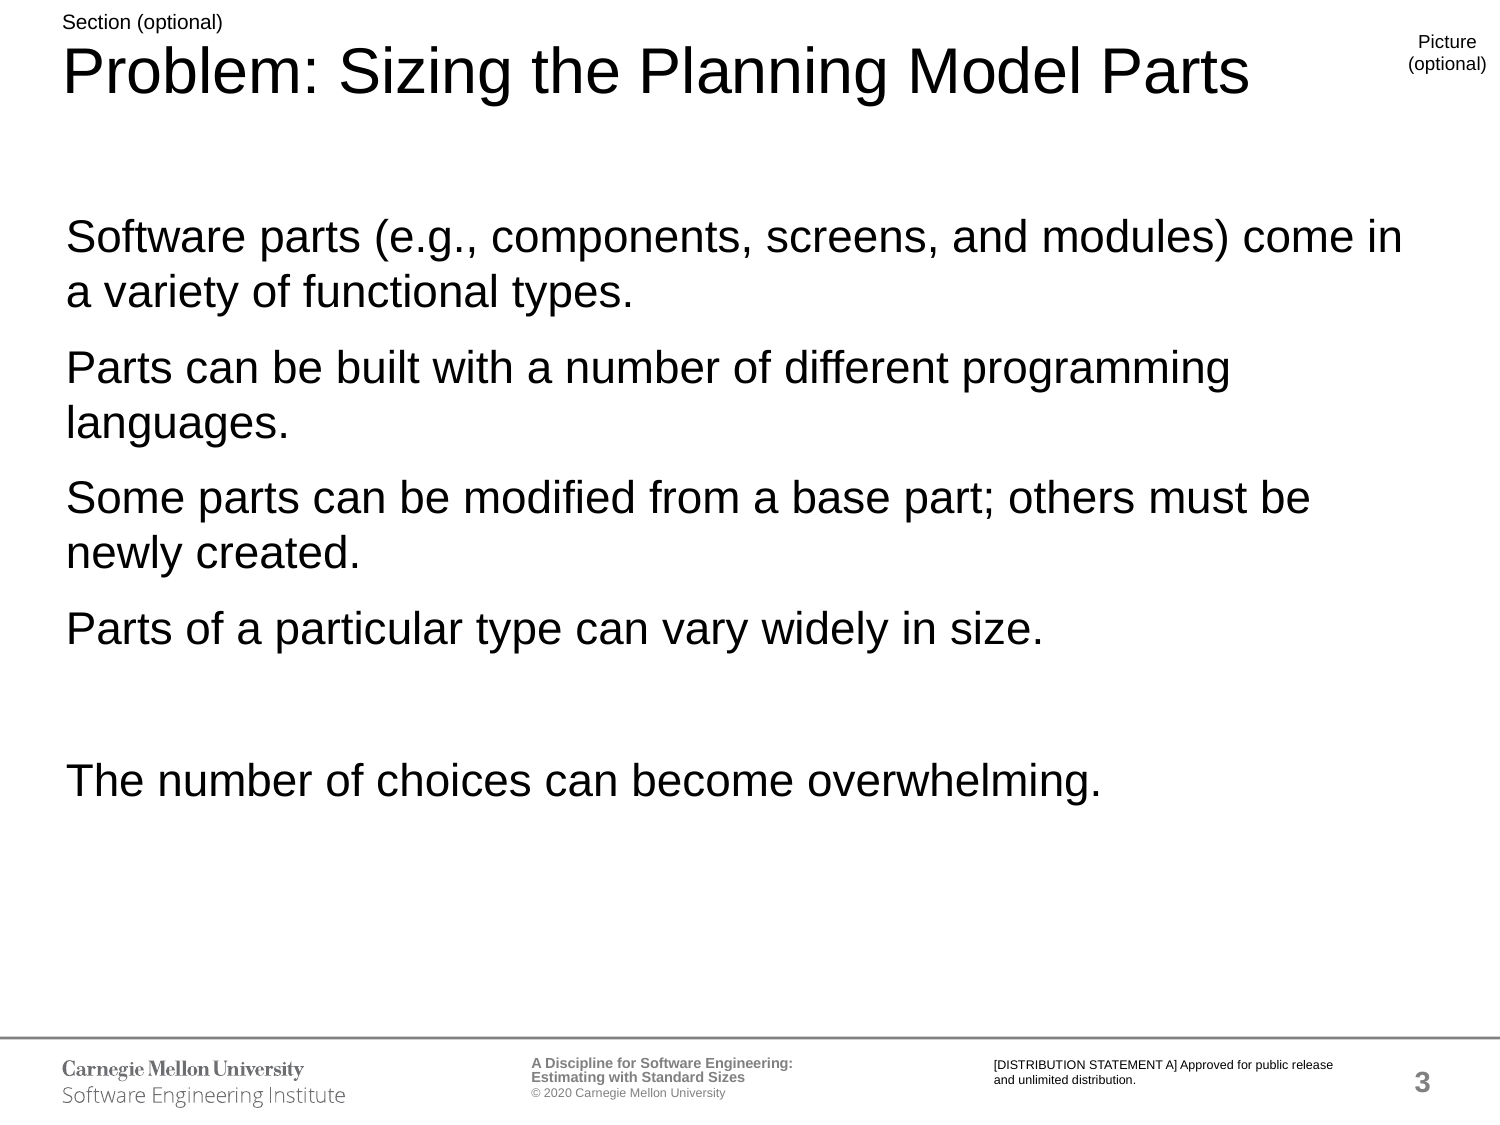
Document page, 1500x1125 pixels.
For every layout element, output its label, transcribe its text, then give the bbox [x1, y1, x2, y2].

title Problem: Sizing the Planning Model Parts [62, 37, 1338, 182]
list Software parts (e.g., components, screens, and modules) come in a variety of functional types. Parts can be built with a number of different programming languages. Some parts can be modified from a base part; others must be newly created. Parts of a particular type can vary widely in size. The number of choices can become overwhelming. [65, 206, 1431, 995]
